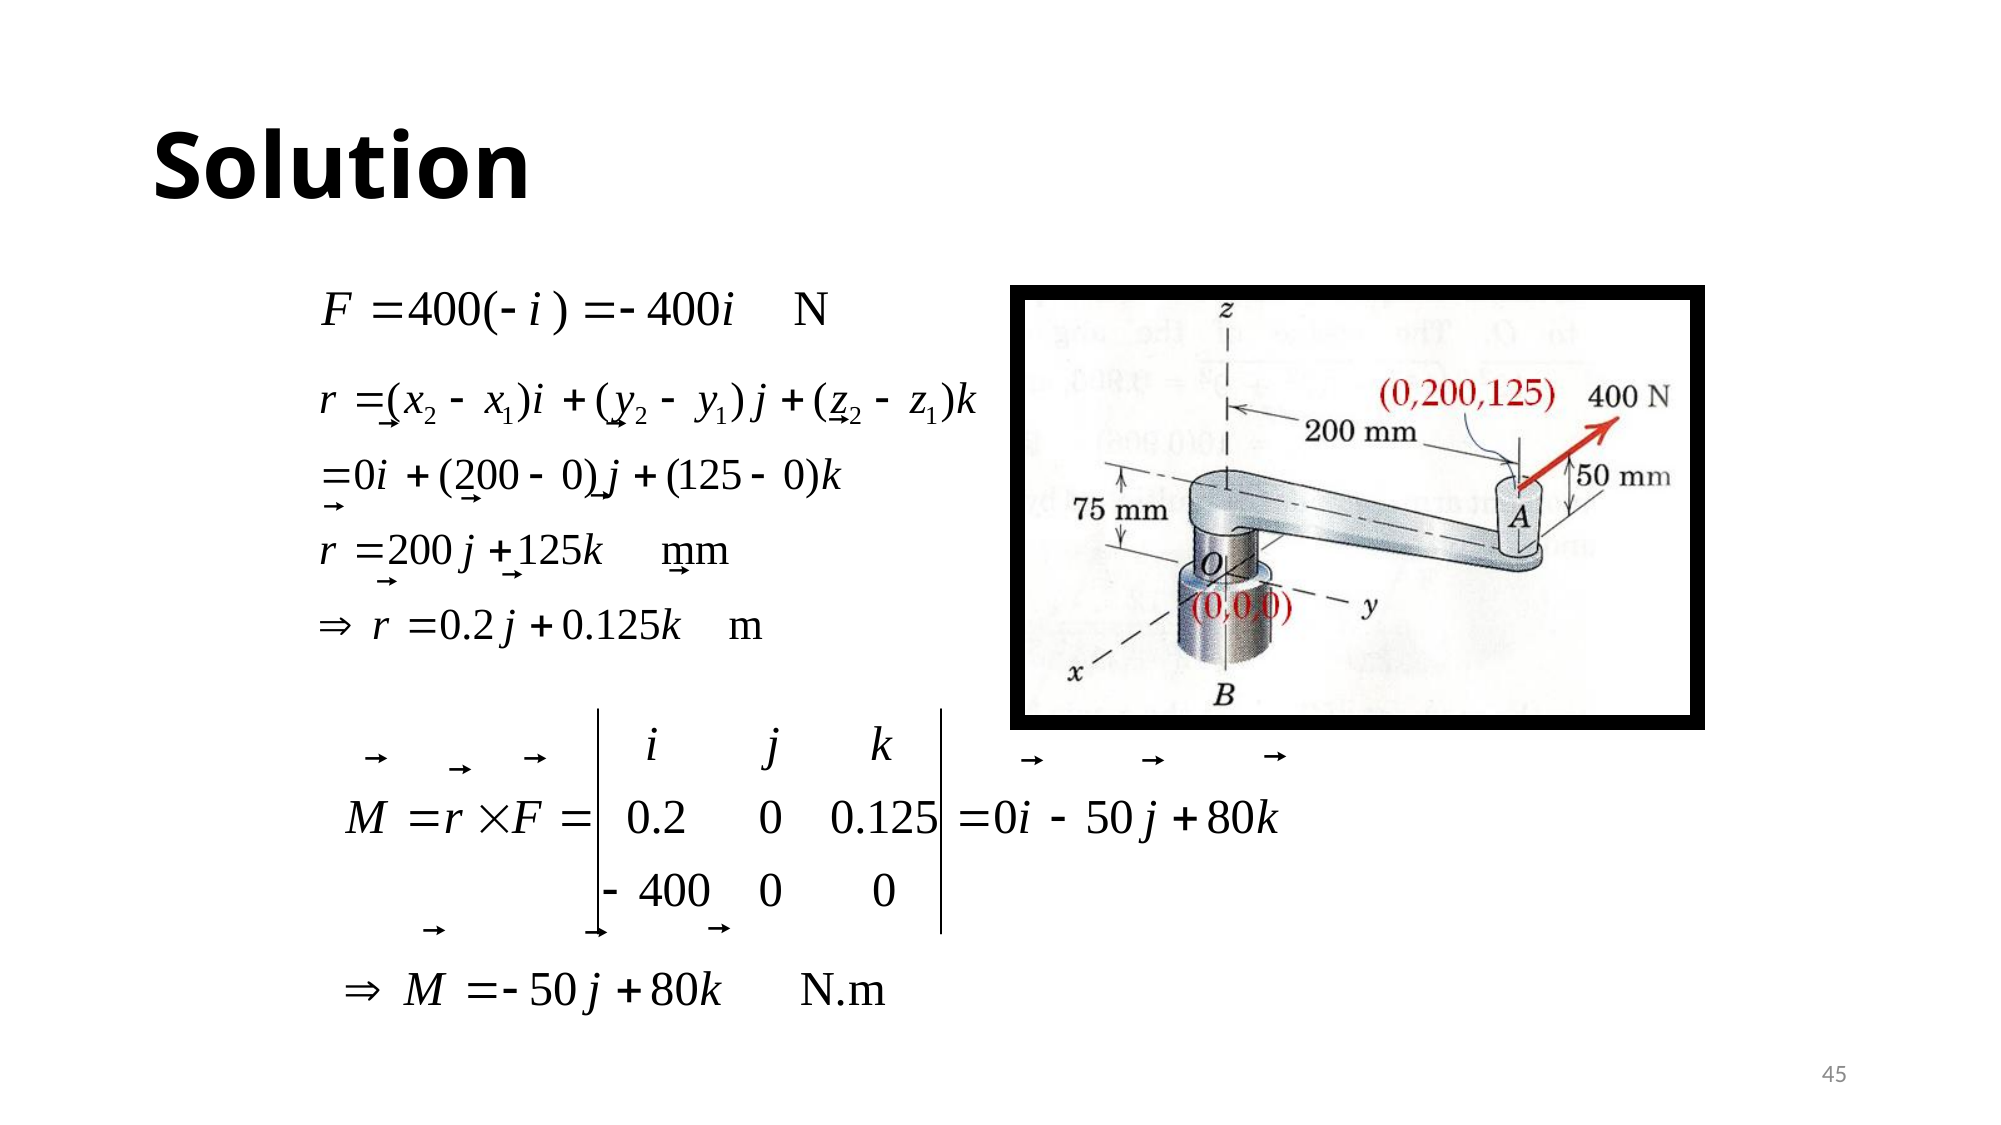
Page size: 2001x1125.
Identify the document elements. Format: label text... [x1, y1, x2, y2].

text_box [312, 362, 990, 658]
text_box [312, 267, 838, 347]
slide_number 45 [1412, 1042, 1863, 1103]
picture [1024, 299, 1691, 716]
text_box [337, 699, 1295, 1025]
title Solution [137, 59, 1863, 278]
